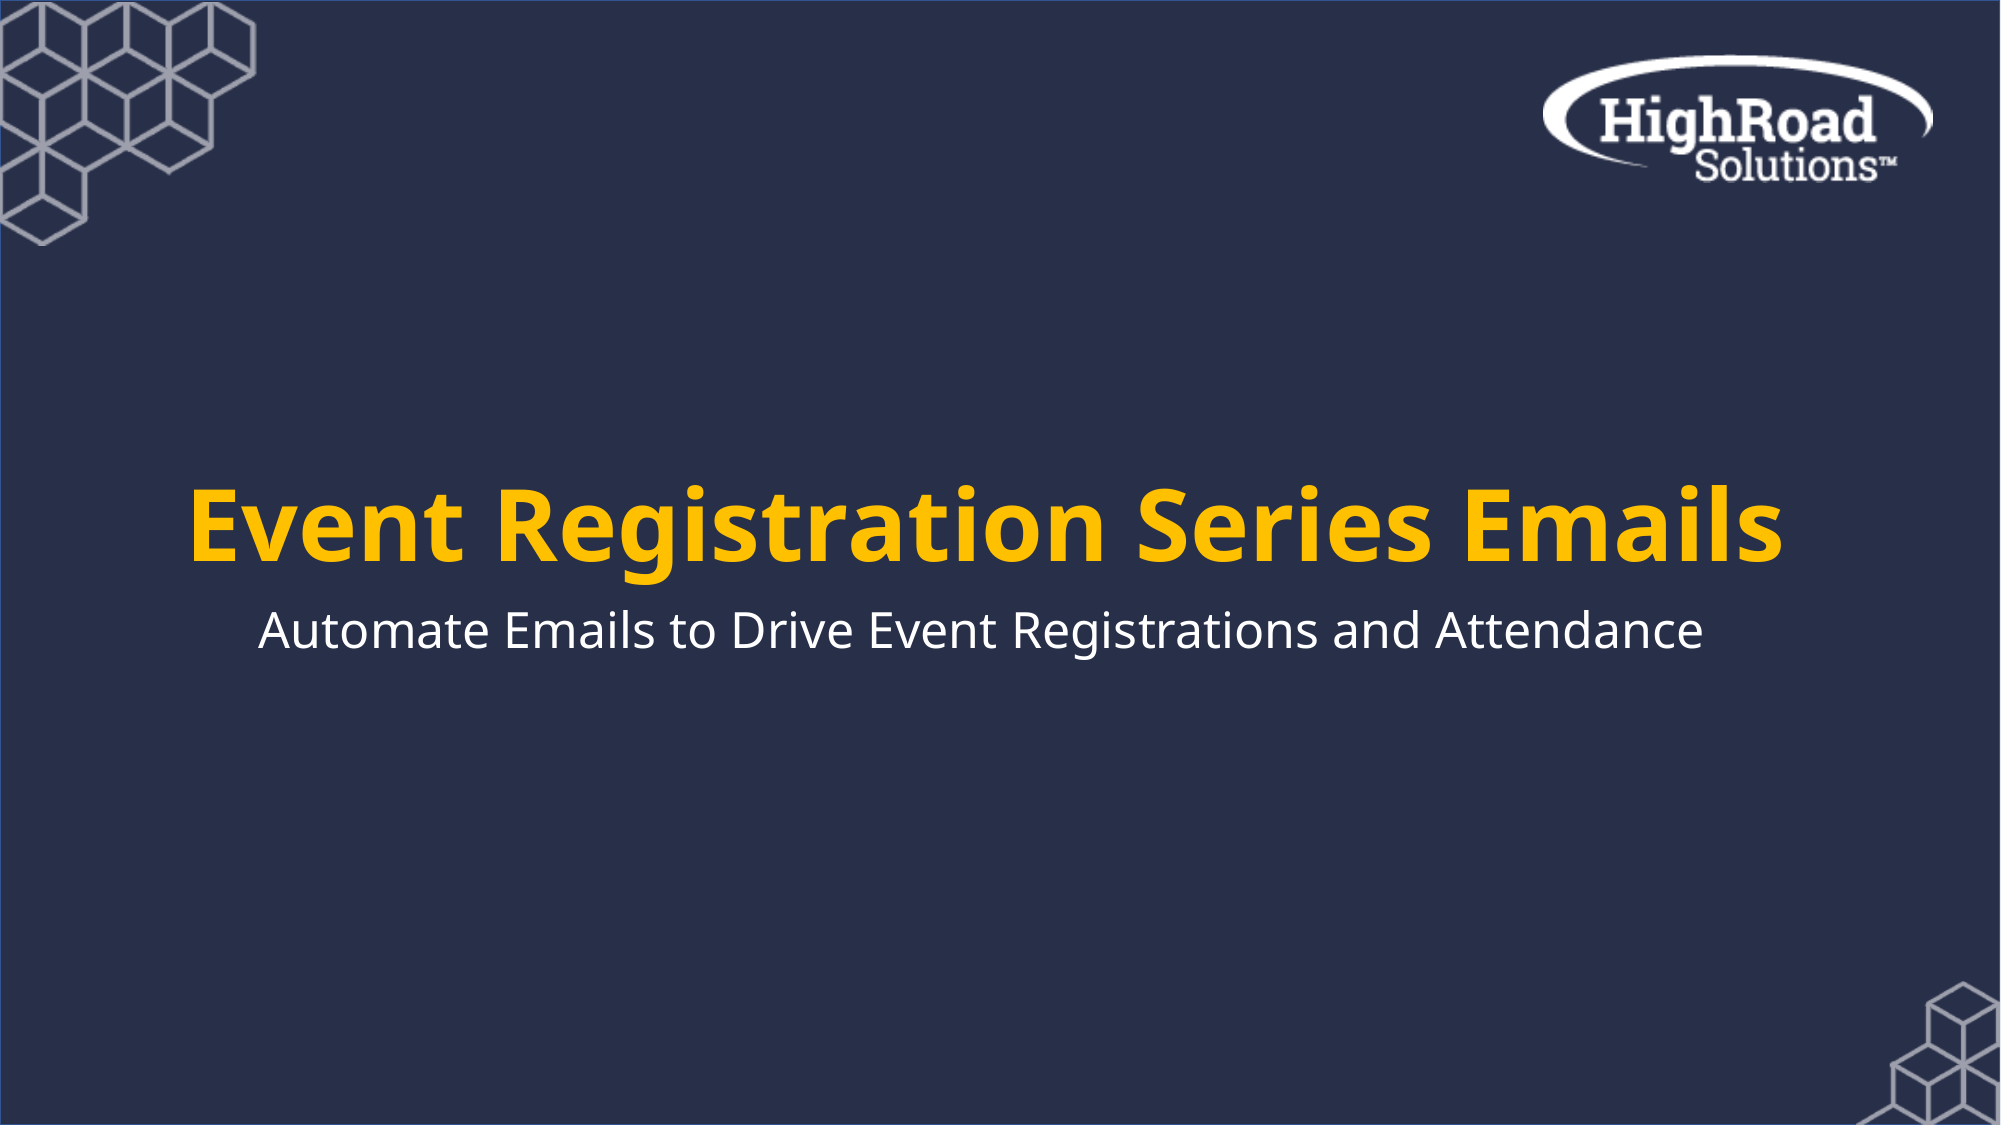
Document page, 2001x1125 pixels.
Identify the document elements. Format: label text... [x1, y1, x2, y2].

picture [1543, 54, 1933, 183]
subtitle Automate Emails to Drive Event Registrations and Attendance [139, 590, 1825, 863]
picture [0, 2, 330, 246]
title Event Registration Series Emails [110, 199, 1861, 591]
picture [1855, 981, 2000, 1125]
